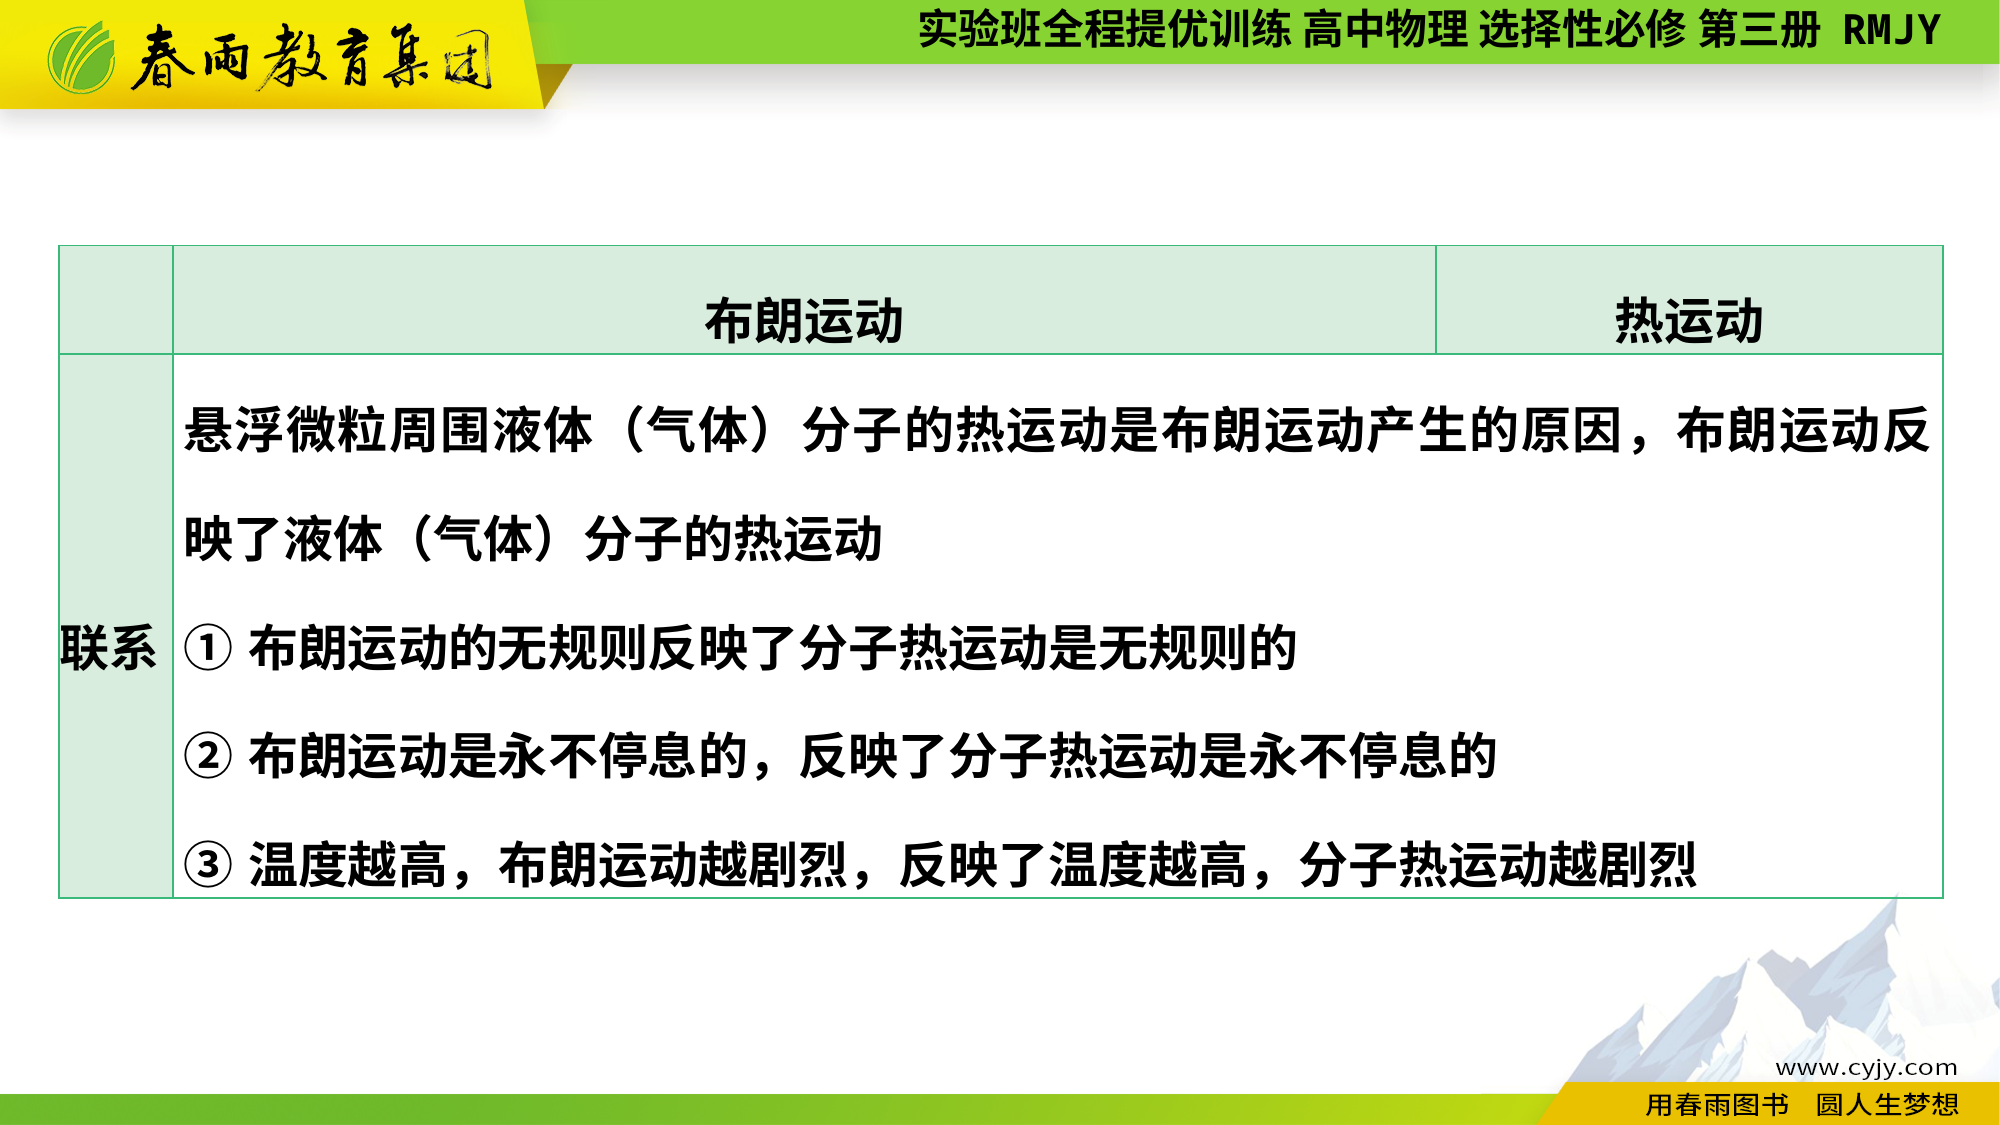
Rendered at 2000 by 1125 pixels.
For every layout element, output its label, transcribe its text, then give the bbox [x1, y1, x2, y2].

table_cell 联系 [60, 355, 172, 897]
picture [0, 0, 2000, 1125]
table_cell 悬浮微粒周围液体（气体）分子的热运动是布朗运动产生的原因，布朗运动反映了液体（气体）分子的热运动 ①布朗运动的无规则反映了分子热运动是无规则的 ②布朗运动是永不停息的，反映了分子热运动是永不停息的 ③温度越高，布朗运动越剧烈，反映了温度越高，分子热运动越剧烈 [174, 355, 1942, 897]
table_header [60, 246, 172, 353]
table_header 布朗运动 [174, 246, 1435, 353]
table_header 热运动 [1437, 246, 1942, 353]
